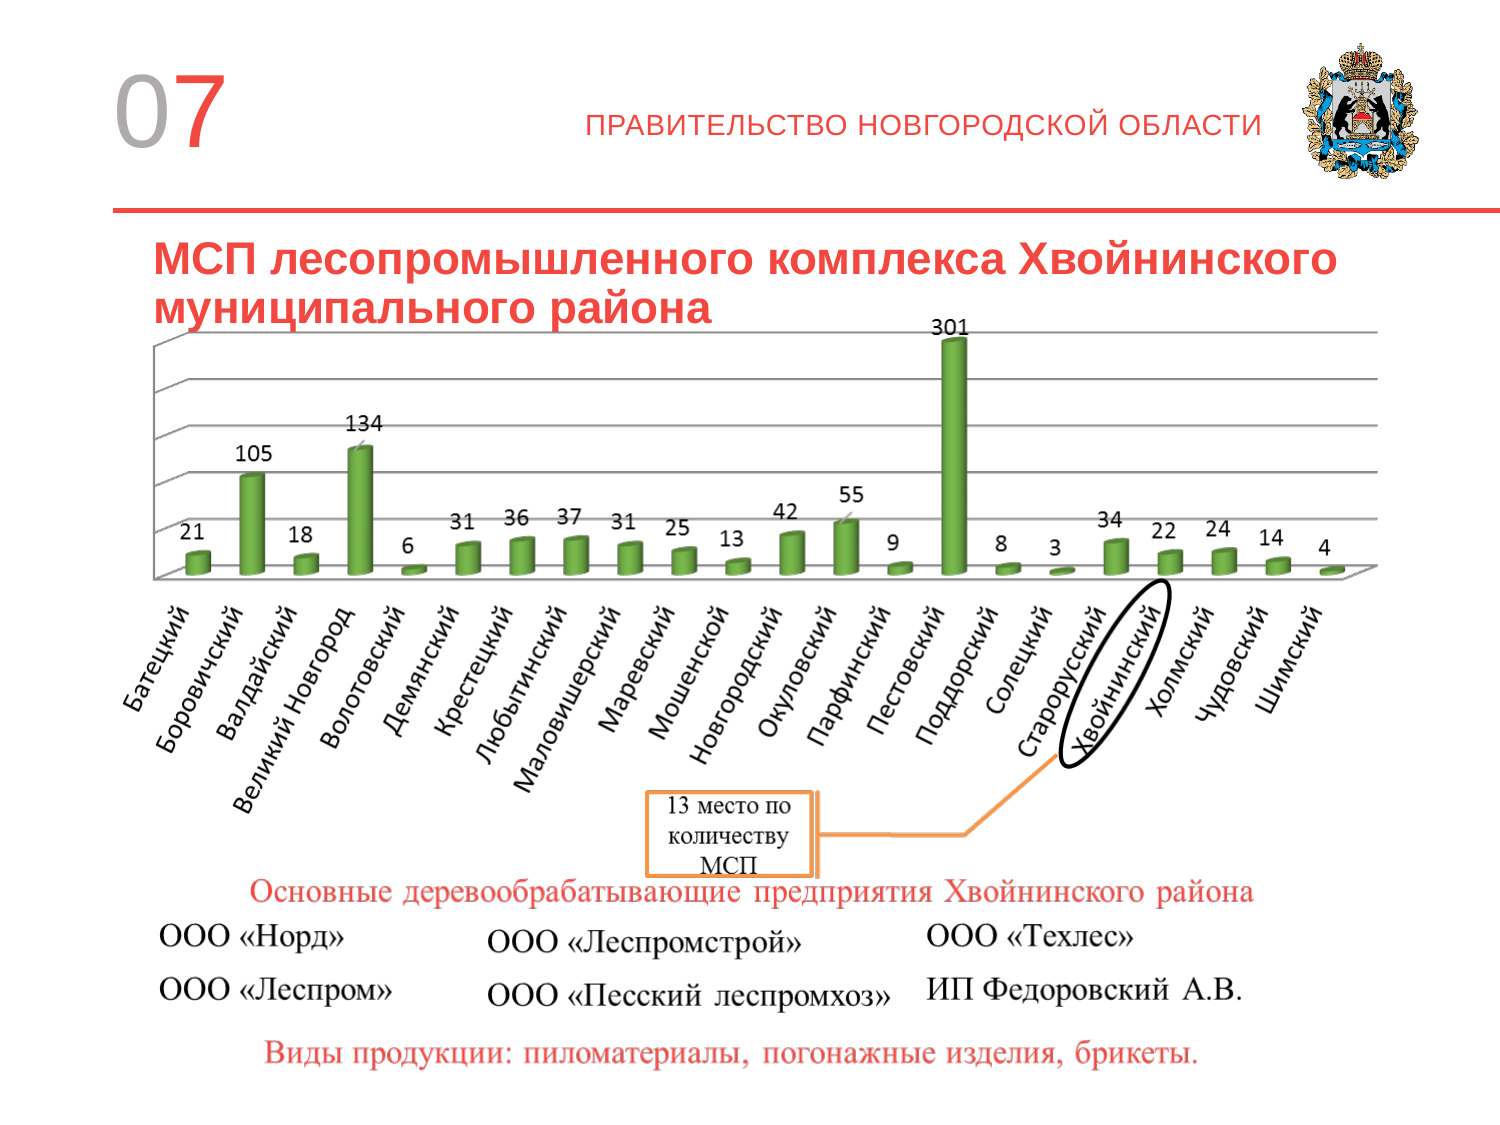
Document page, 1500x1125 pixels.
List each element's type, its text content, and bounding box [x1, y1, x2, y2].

text_box 07 [98, 36, 312, 177]
picture [75, 307, 1447, 1092]
text_box МСП лесопромышленного комплекса Хвойнинского муниципального района [138, 227, 1433, 307]
picture [1302, 43, 1419, 179]
text_box ПРАВИТЕЛЬСТВО НОВГОРОДСКОЙ ОБЛАСТИ [570, 102, 1302, 147]
